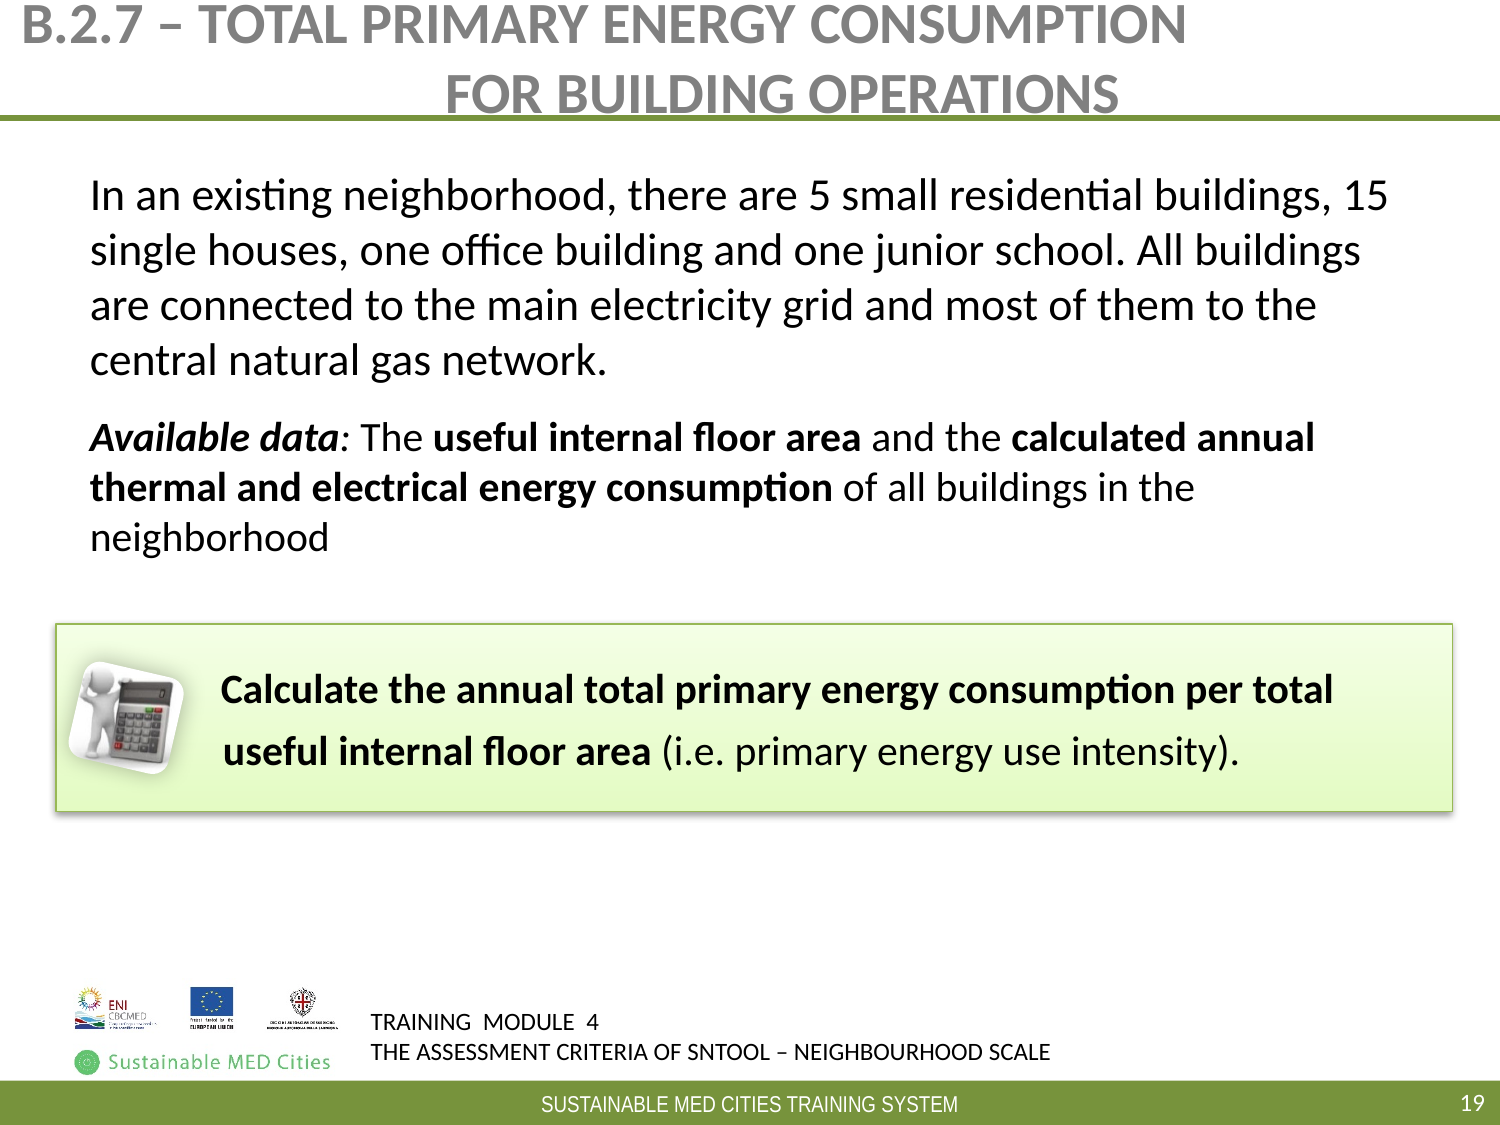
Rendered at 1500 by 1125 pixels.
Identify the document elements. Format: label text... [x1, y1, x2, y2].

list In an existing neighborhood, there are 5 small residential buildings, 15 single houses, one office building and one junior school. All buildings are connected to the main electricity grid and most of them to the central natural gas network. Available data: The useful internal floor area and the calculated annual thermal and electrical energy consumption of all buildings in the neighborhood [75, 157, 1422, 531]
picture [62, 978, 356, 1080]
title B.2.7 – TOTAL PRIMARY ENERGY CONSUMPTION FOR BUILDING OPERATIONS [0, 0, 1500, 113]
slide_number 19 [1149, 1078, 1500, 1125]
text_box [55, 623, 1453, 812]
